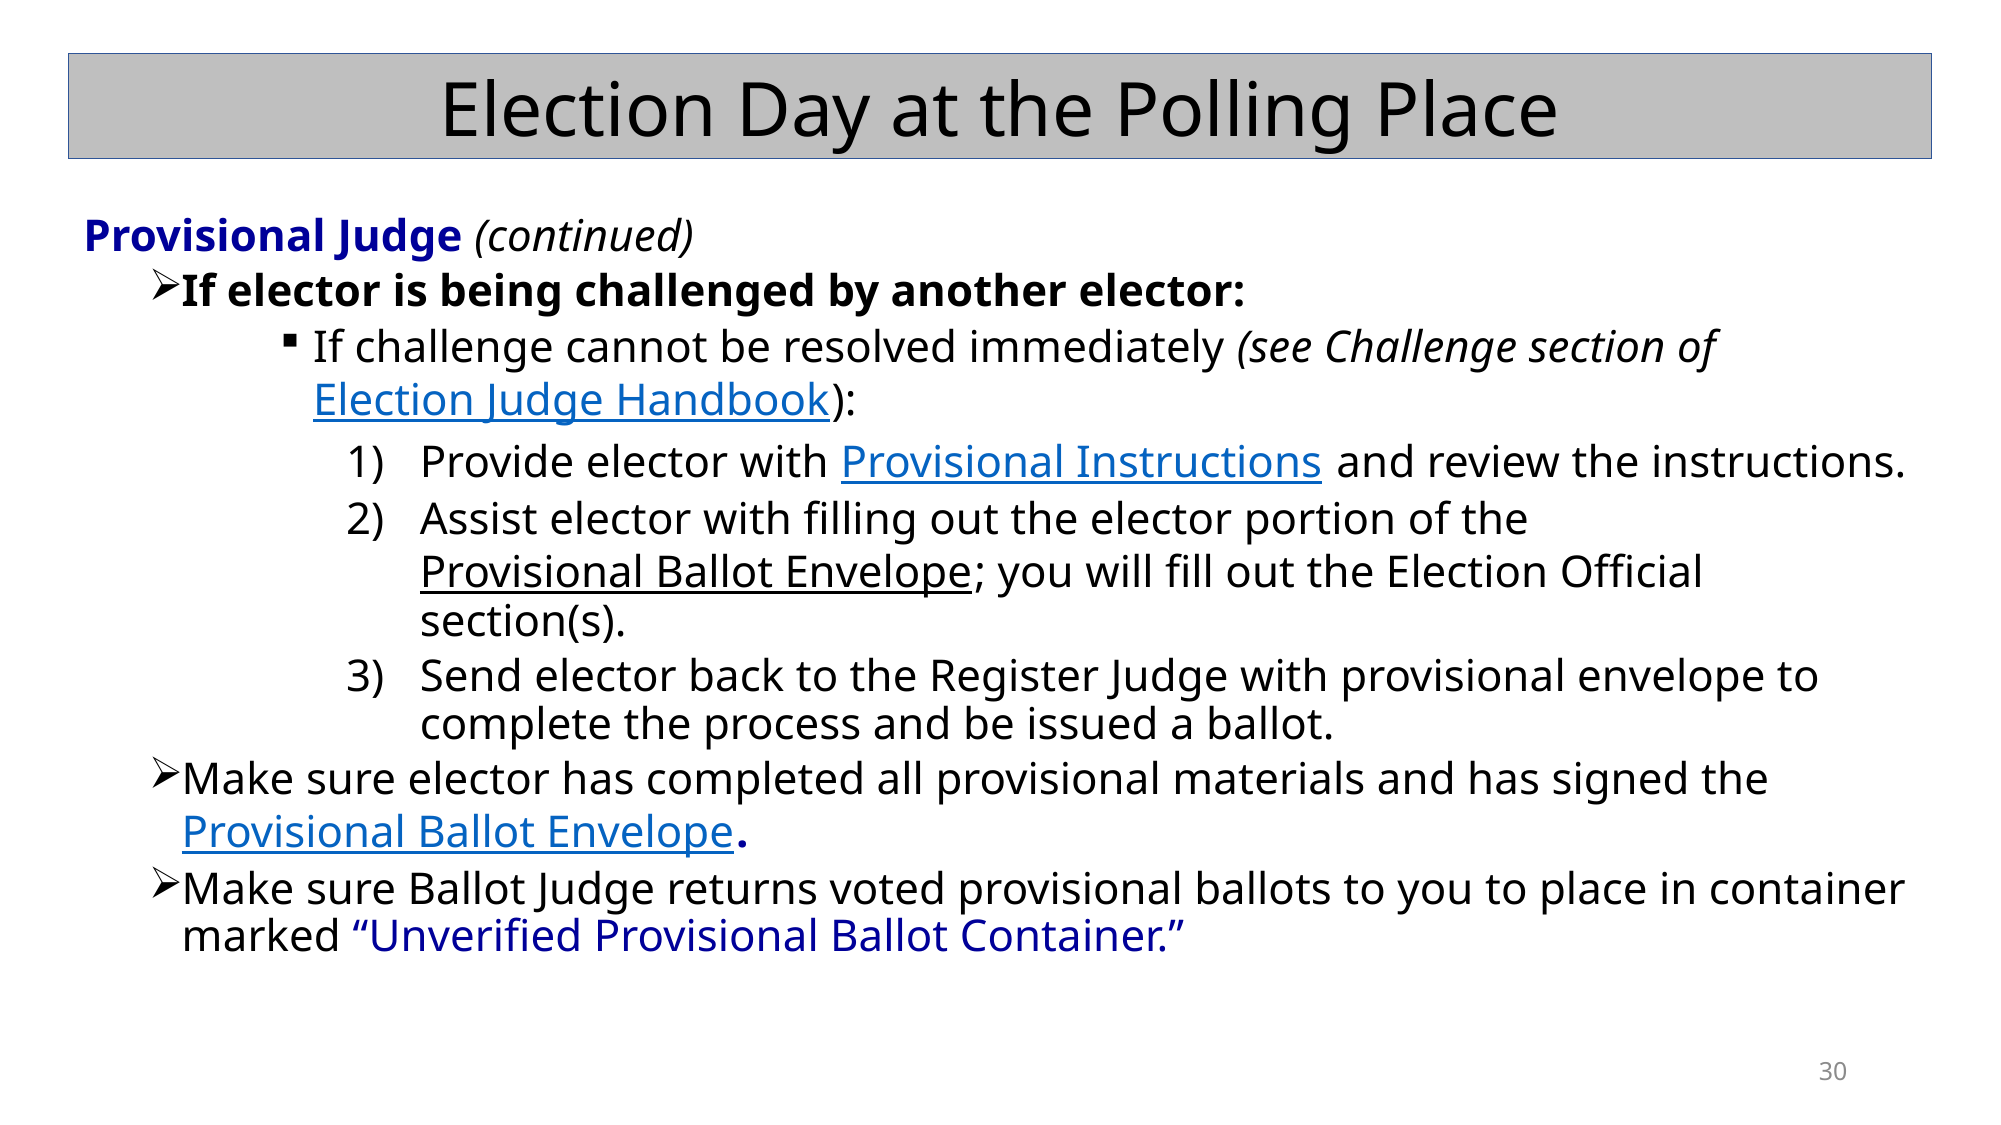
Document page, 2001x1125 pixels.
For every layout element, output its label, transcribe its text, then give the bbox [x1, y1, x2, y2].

list Provisional Judge (continued) If elector is being challenged by another elector: If challenge cannot be resolved immediately (see Challenge section of Election Judge Handbook): Provide elector with Provisional Instructions and review the instructions. Assist elector with filling out the elector portion of the Provisional Ballot Envelope; you will fill out the Election Official section(s). Send elector back to the Register Judge with provisional envelope to complete the process and be issued a ballot. Make sure elector has completed all provisional materials and has signed the Provisional Ballot Envelope. Make sure Ballot Judge returns voted provisional ballots to you to place in container marked “Unverified Provisional Ballot Container.” [68, 205, 1932, 1018]
slide_number 30 [1412, 1042, 1863, 1103]
text_box Election Day at the Polling Place [68, 53, 1932, 159]
